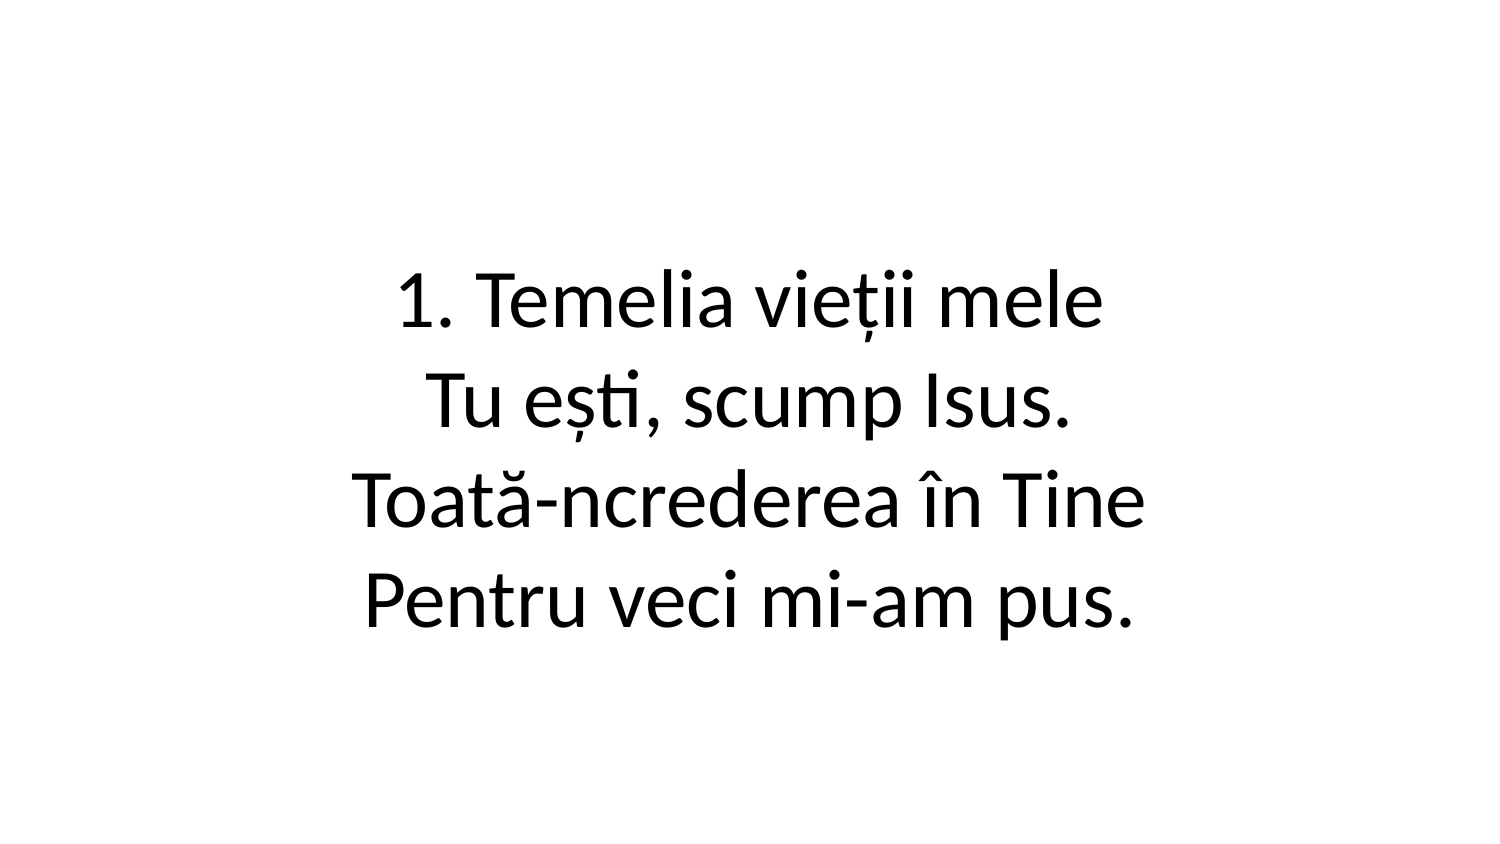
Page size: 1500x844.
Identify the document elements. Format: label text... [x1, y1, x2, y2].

text_box 1. Temelia vieții mele Tu ești, scump Isus. Toată-ncrederea în Tine Pentru veci mi-am pus. [336, 192, 1164, 652]
